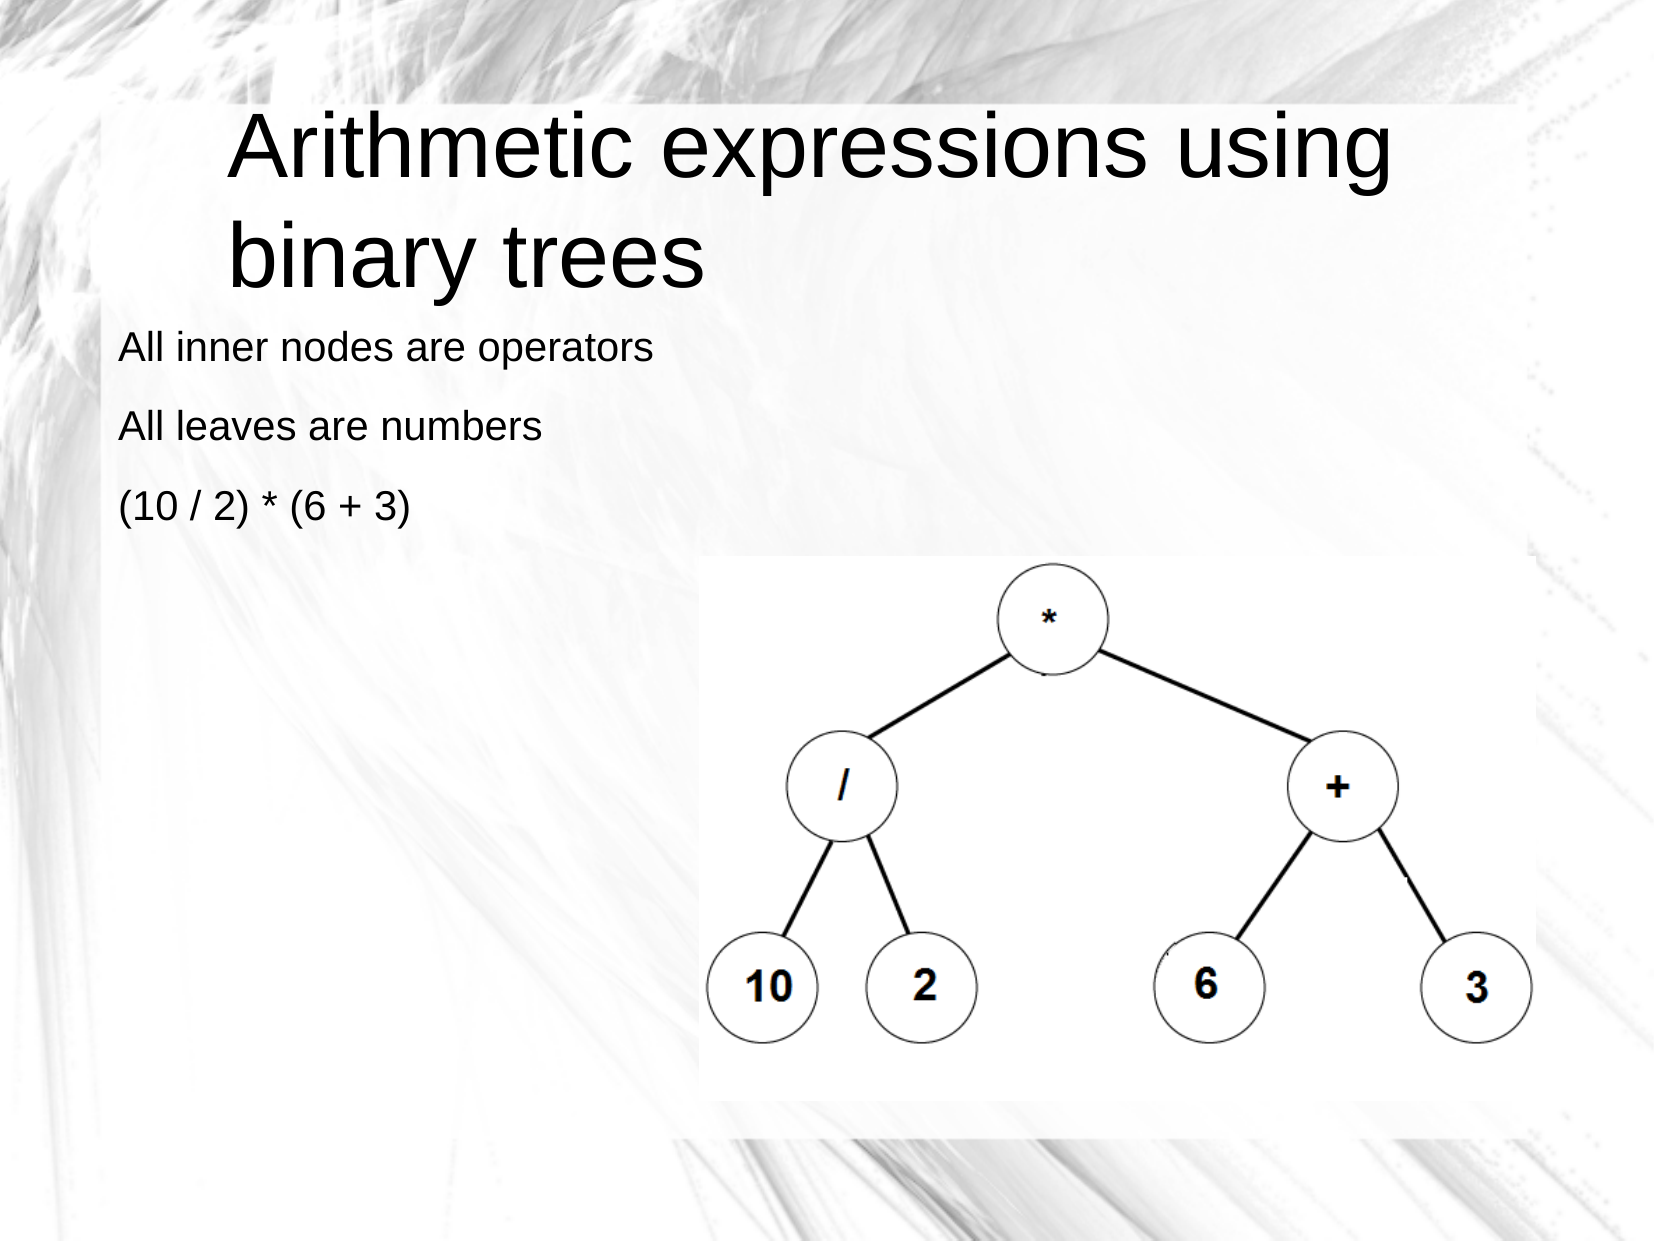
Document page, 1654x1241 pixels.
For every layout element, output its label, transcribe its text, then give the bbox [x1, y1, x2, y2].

title Arithmetic expressions using binary trees [118, 112, 1506, 281]
picture [0, 0, 1654, 1241]
list All inner nodes are operators All leaves are numbers (10 / 2) * (6 + 3) [118, 319, 1571, 1102]
